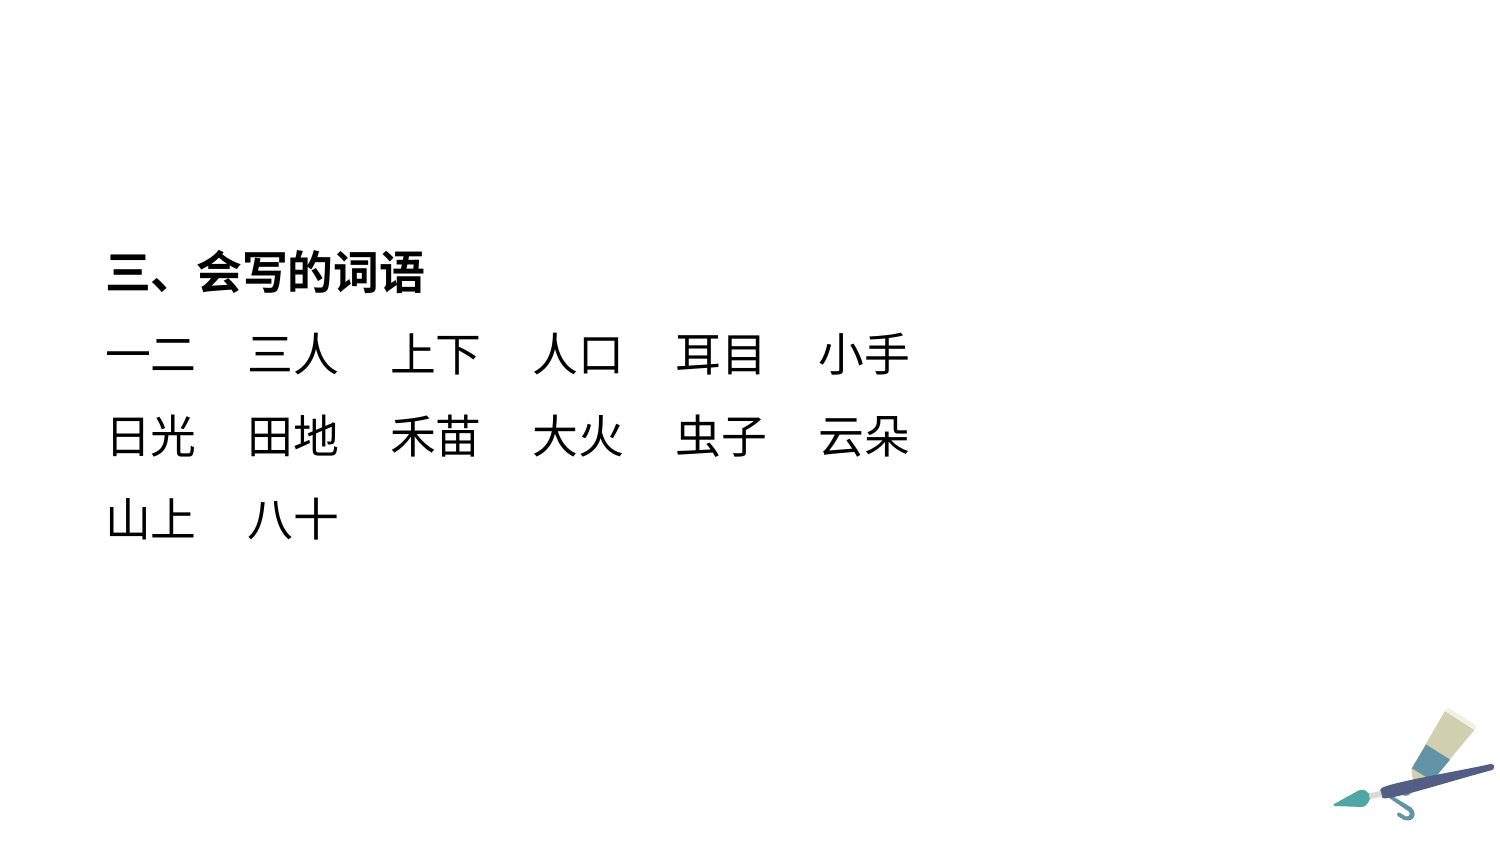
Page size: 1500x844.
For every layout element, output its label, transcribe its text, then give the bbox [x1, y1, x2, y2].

text_box 三、会写的词语 一二 三人 上下 人口 耳目 小手 日光 田地 禾苗 大火 虫子 云朵 山上 八十 [90, 208, 1331, 553]
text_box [1358, 708, 1481, 844]
